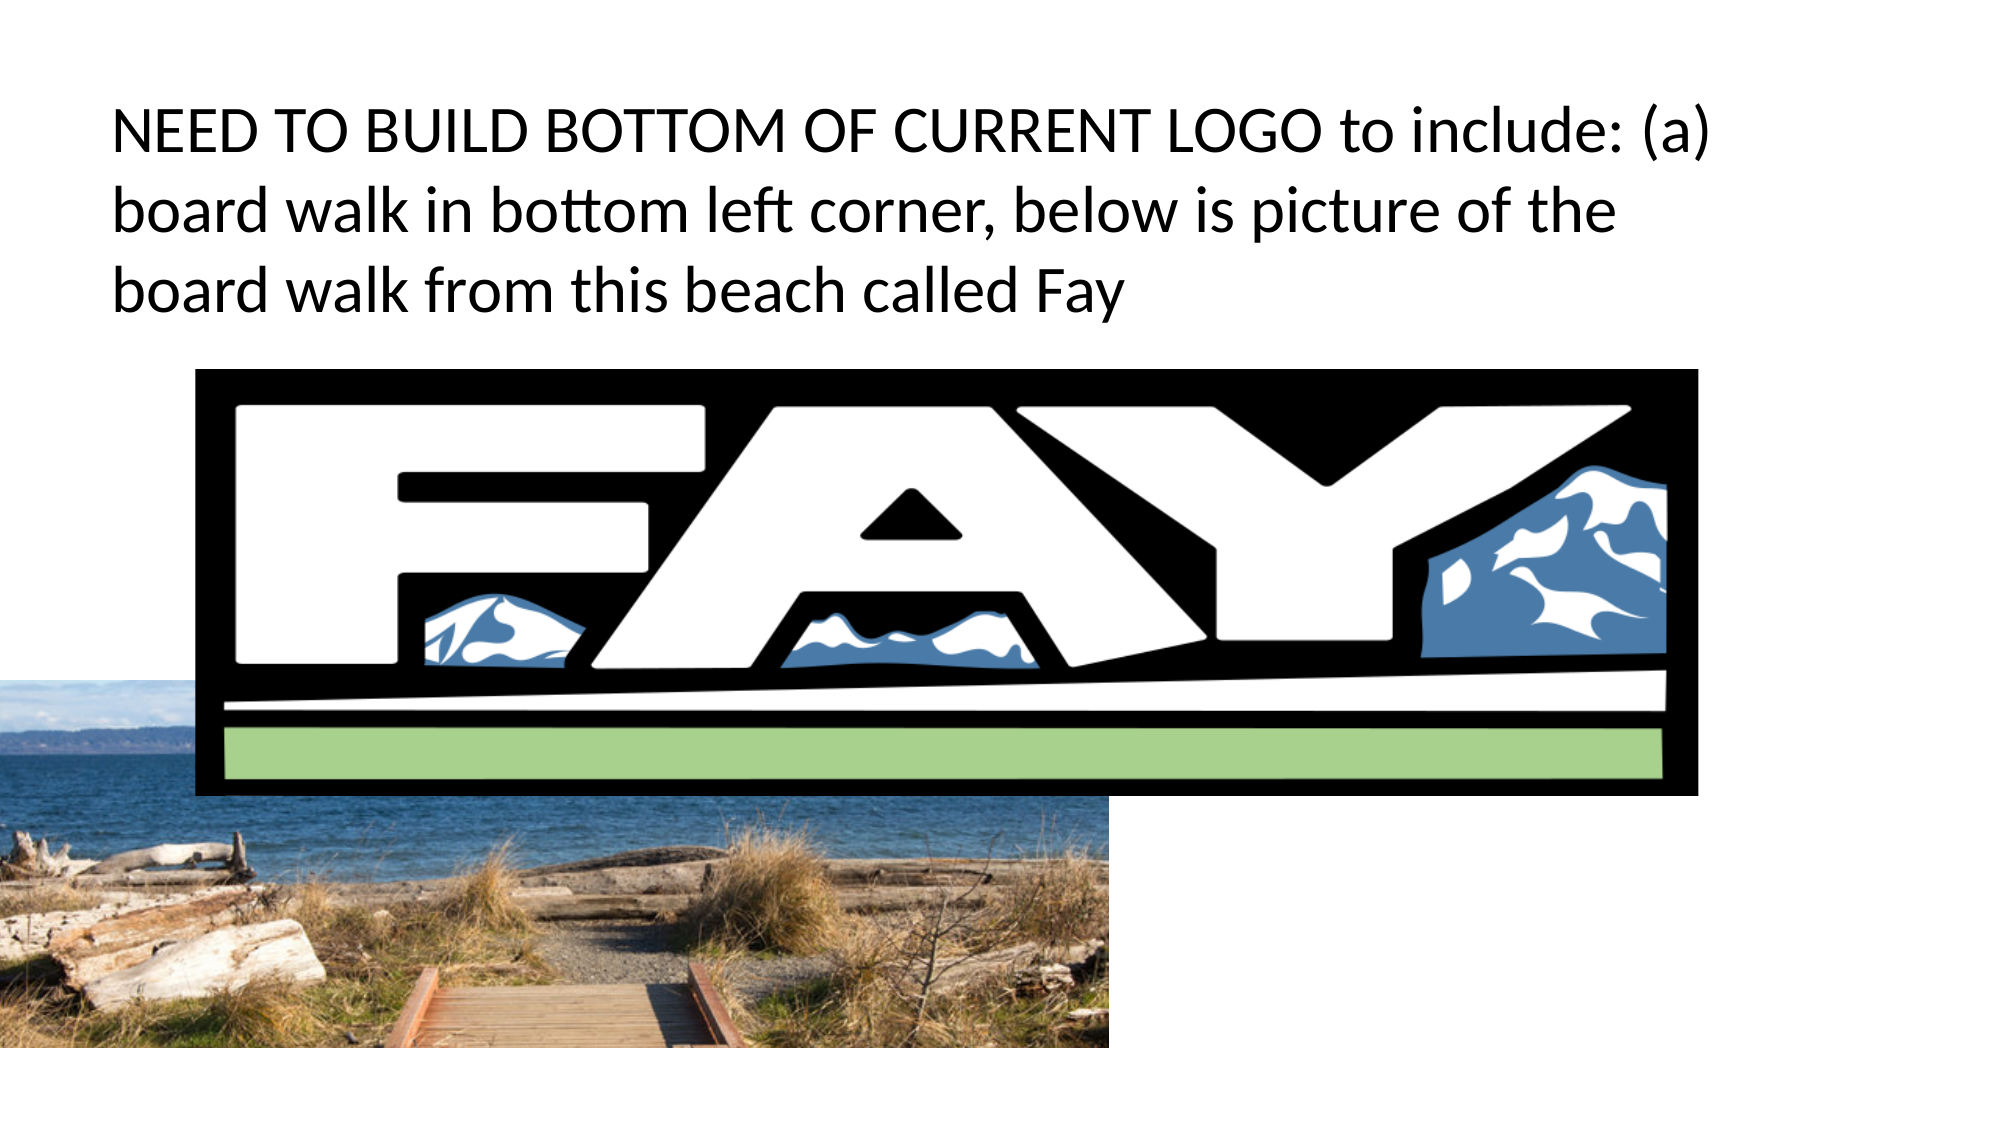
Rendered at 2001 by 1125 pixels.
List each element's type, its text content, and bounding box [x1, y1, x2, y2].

text_box NEED TO BUILD BOTTOM OF CURRENT LOGO to include: (a) board walk in bottom left corner, below is picture of the board walk from this beach called Fay [96, 78, 1798, 334]
picture [0, 369, 1699, 1048]
